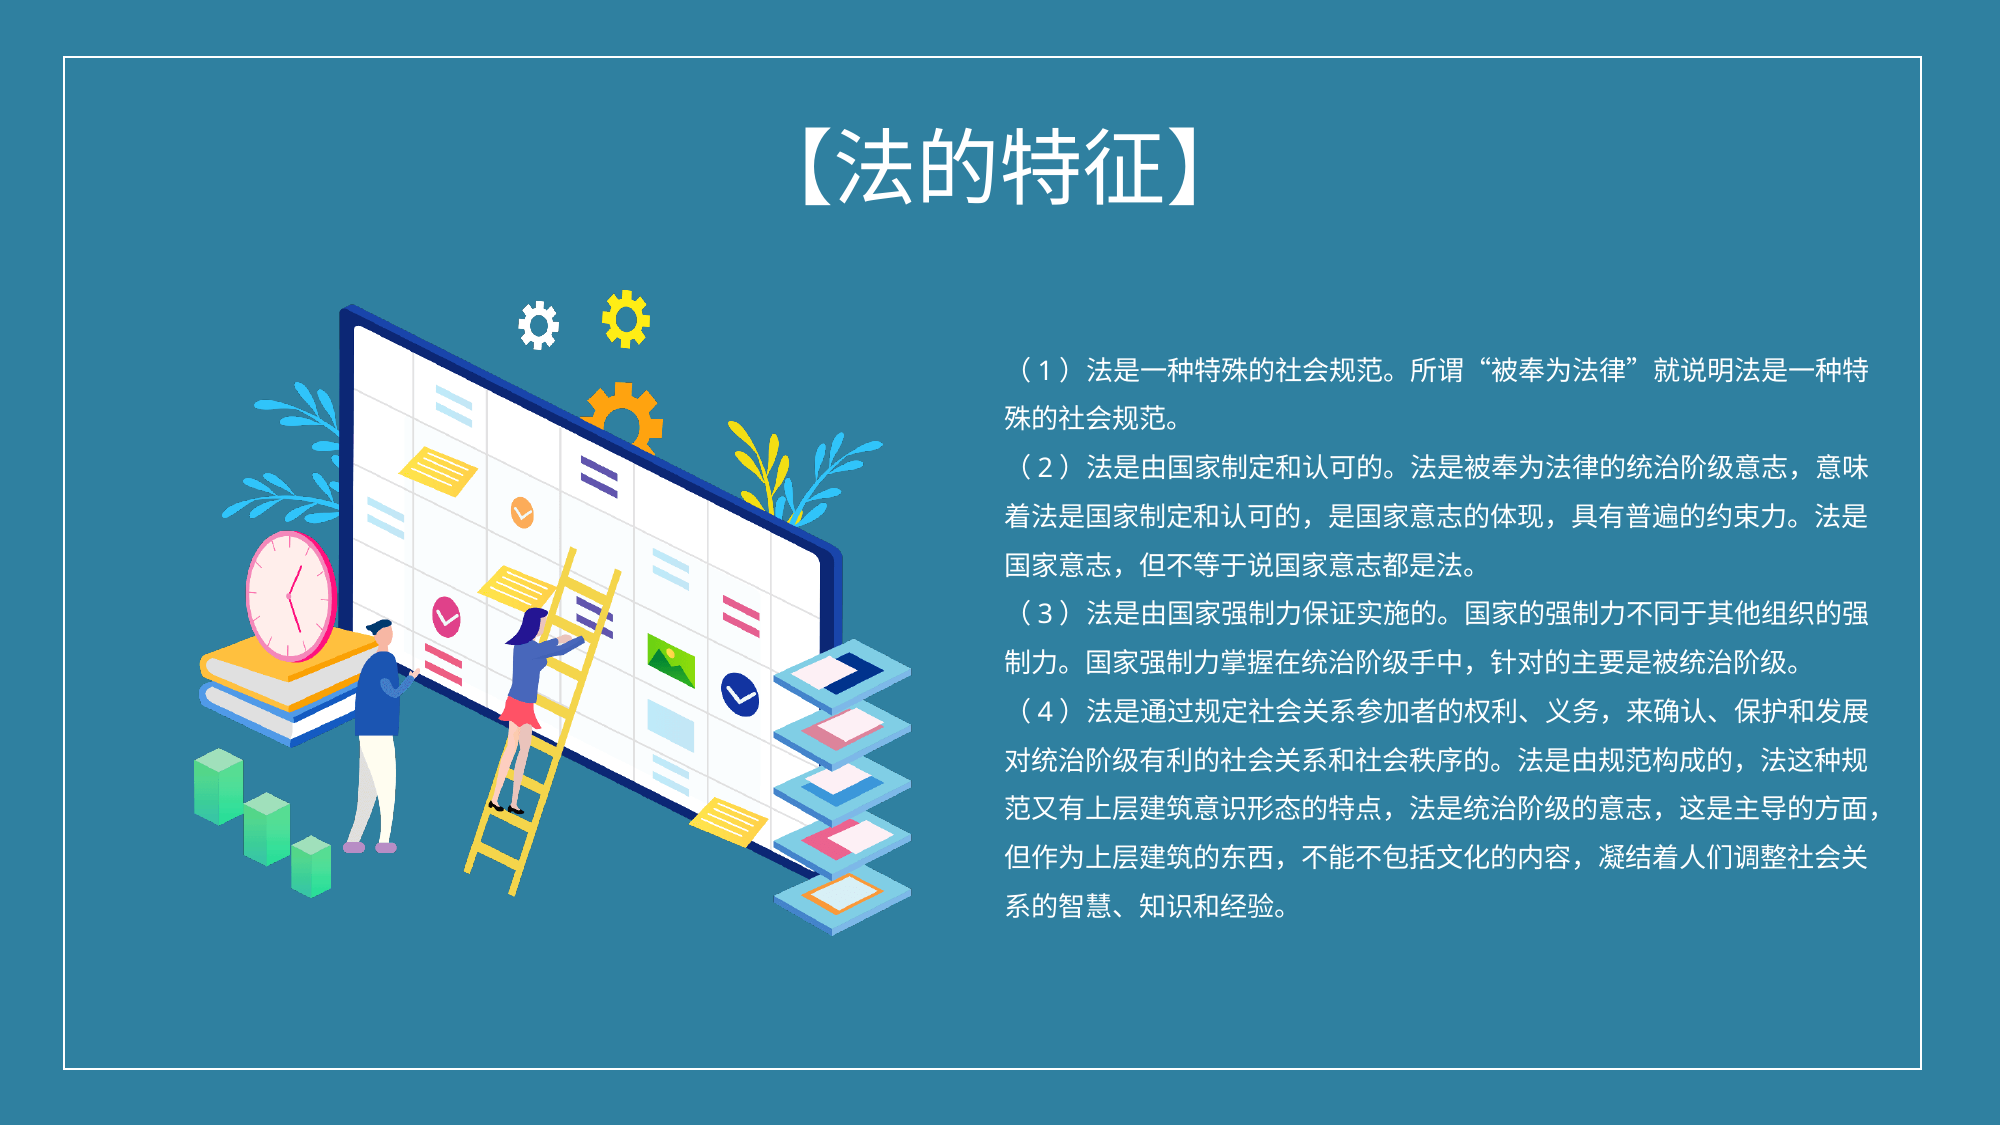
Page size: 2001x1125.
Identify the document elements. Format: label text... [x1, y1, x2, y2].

text_box 【法的特征】 [735, 107, 1265, 223]
text_box （1）法是一种特殊的社会规范。所谓“被奉为法律”就说明法是一种特殊的社会规范。 （2）法是由国家制定和认可的。法是被奉为法律的统治阶级意志，意味着法是国家制定和认可的，是国家意志的体现，具有普遍的约束力。法是国家意志，但不等于说国家意志都是法。 （3）法是由国家强制力保证实施的。国家的强制力不同于其他组织的强制力。国家强制力掌握在统治阶级手中，针对的主要是被统治阶级。 （4）法是通过规定社会关系参加者的权利、义务，来确认、保护和发展对统治阶级有利的社会关系和社会秩序的。法是由规范构成的，法这种规范又有上层建筑意识形态的特点，法是统治阶级的意志，这是主导的方面，但作为上层建筑的东西，不能不包括文化的内容，凝结着人们调整社会关系的智慧、知识和经验。 [989, 329, 1892, 929]
picture [136, 184, 970, 1018]
